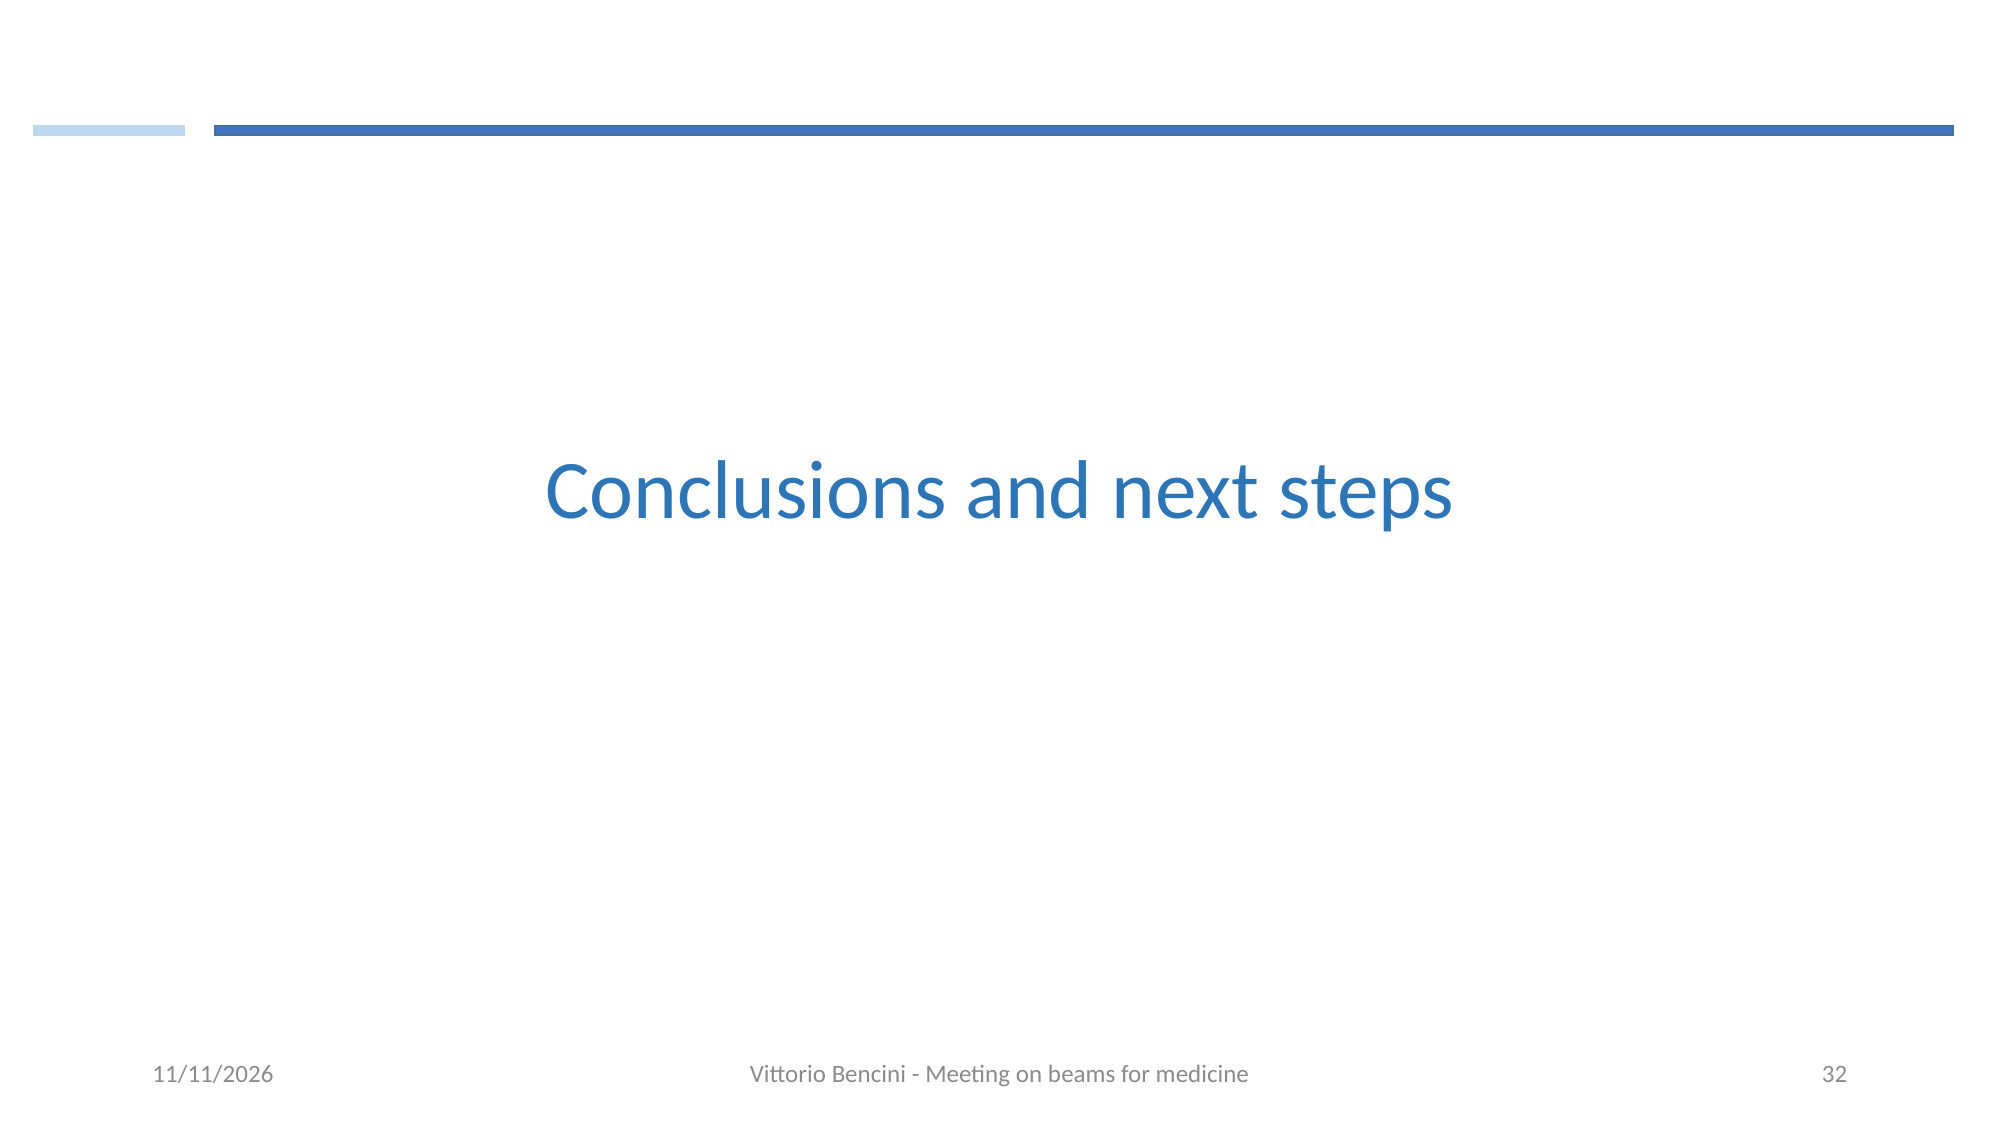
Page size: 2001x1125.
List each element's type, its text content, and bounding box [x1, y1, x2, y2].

slide_number 32 [1412, 1042, 1863, 1103]
text_box Conclusions and next steps [272, 428, 1727, 543]
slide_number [137, 1042, 588, 1103]
text_box [33, 125, 185, 136]
text_box [214, 125, 1954, 136]
footer Vittorio Bencini - Meeting on beams for medicine [662, 1042, 1338, 1103]
